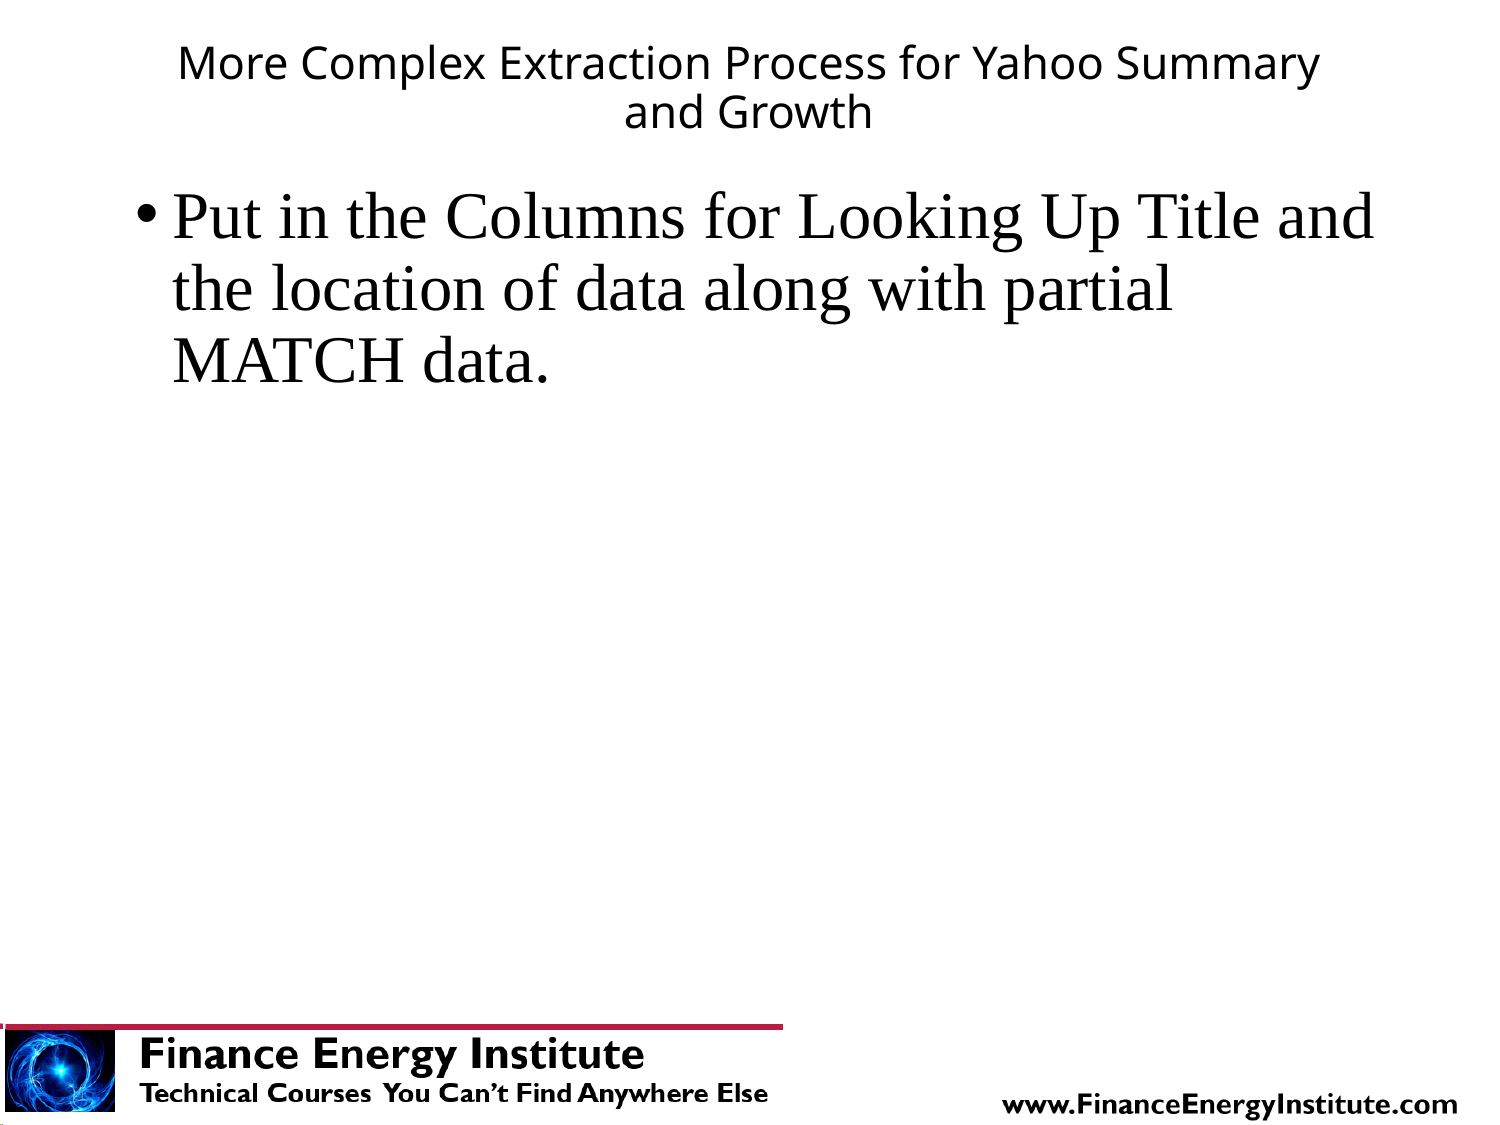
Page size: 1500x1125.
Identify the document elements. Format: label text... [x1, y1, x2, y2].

list Put in the Columns for Looking Up Title and the location of data along with partial MATCH data. [120, 173, 1417, 980]
title More Complex Extraction Process for Yahoo Summary and Growth [120, 32, 1378, 146]
picture [997, 1087, 1467, 1125]
picture [0, 1014, 783, 1125]
